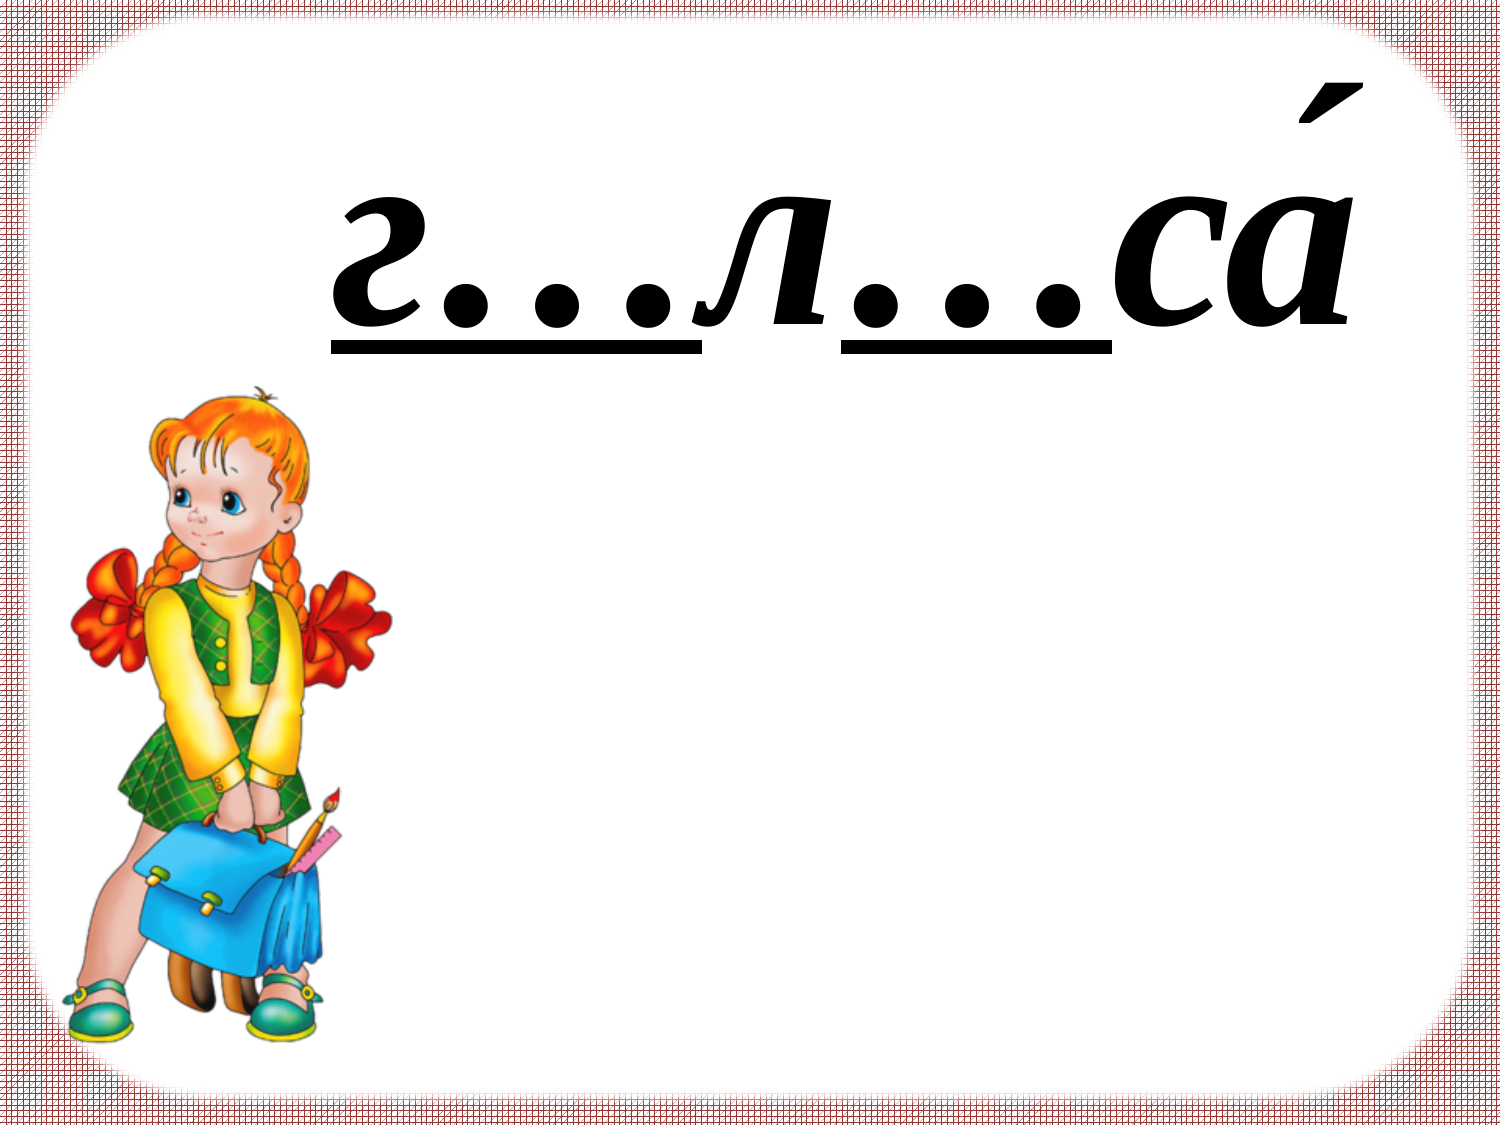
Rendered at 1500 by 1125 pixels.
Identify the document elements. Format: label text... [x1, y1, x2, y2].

text_box г…л…са́ [316, 46, 1465, 387]
picture [46, 386, 407, 1060]
